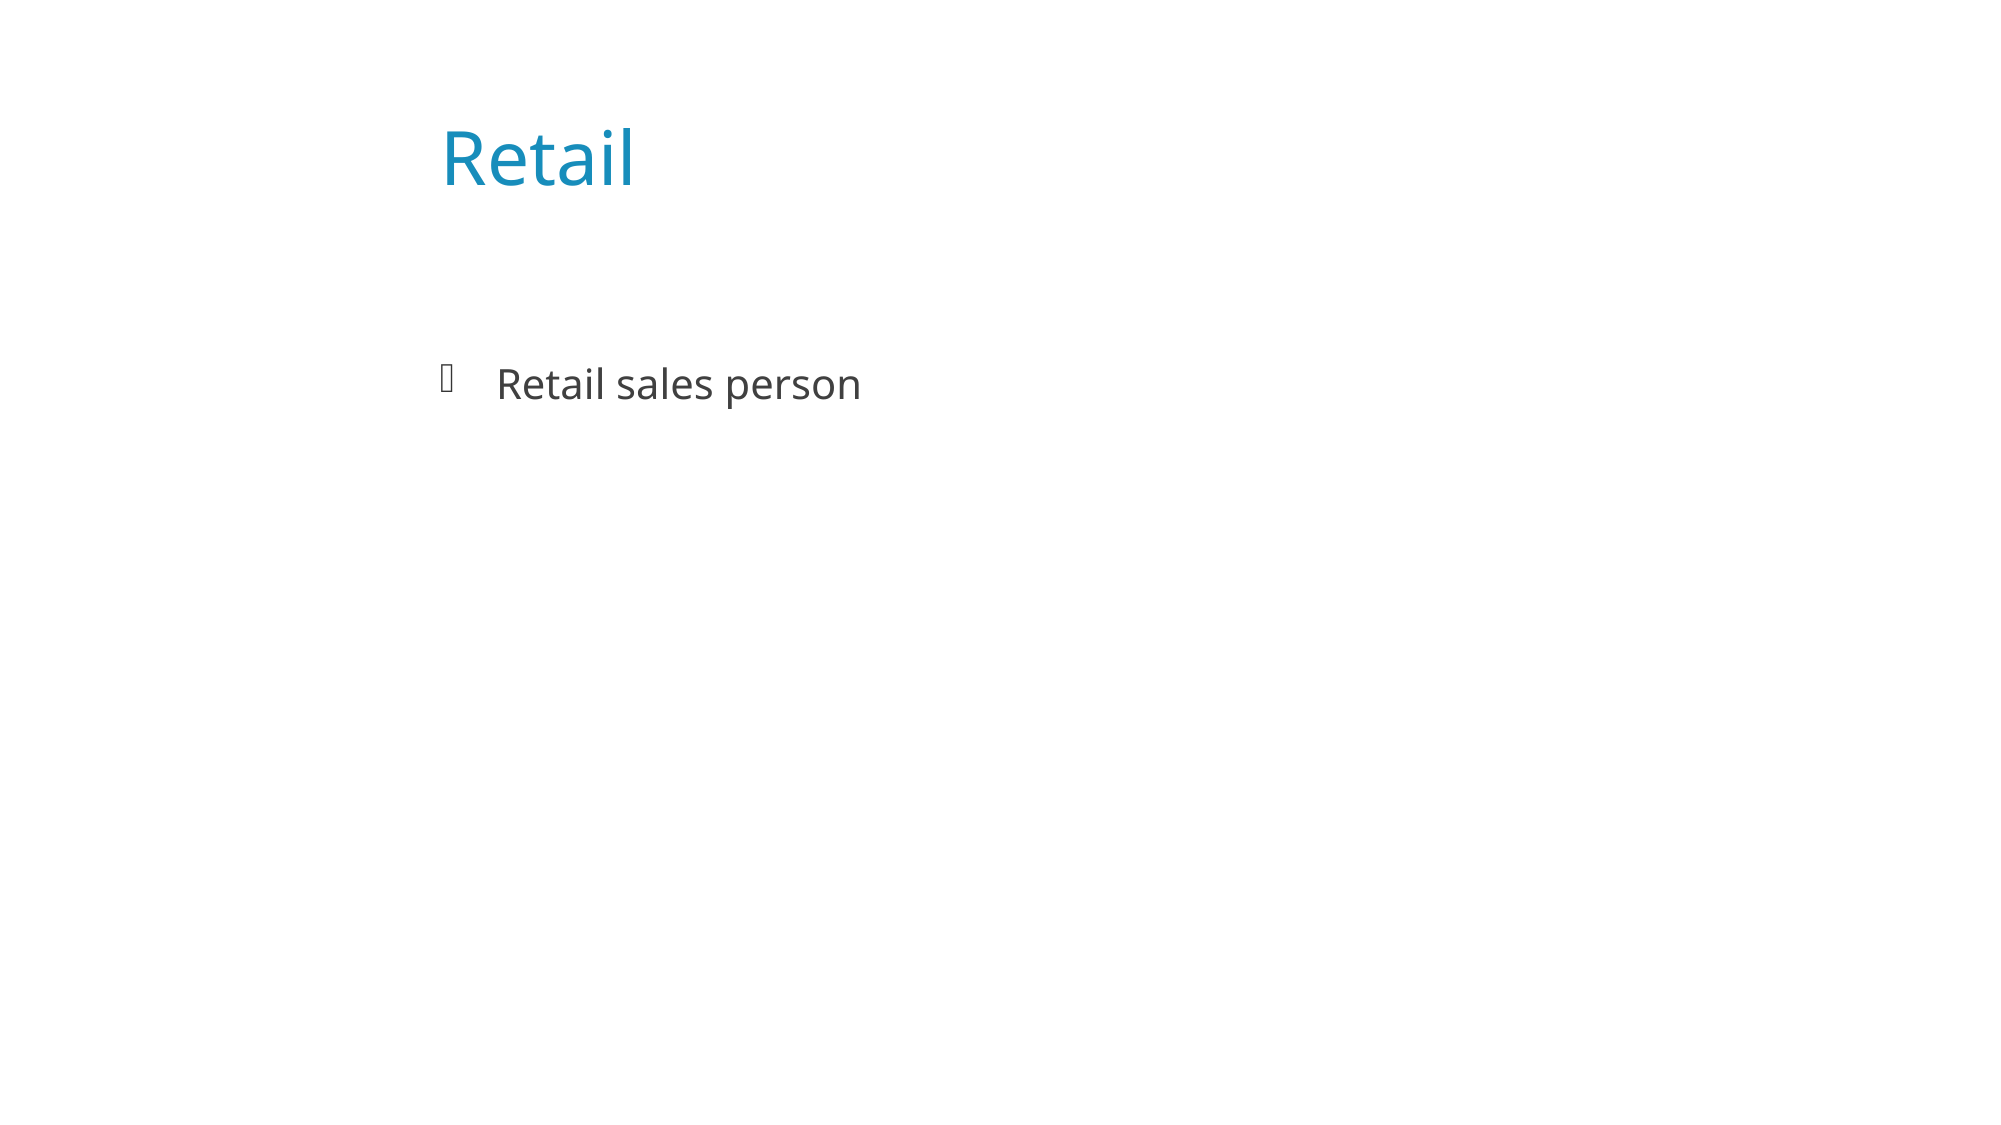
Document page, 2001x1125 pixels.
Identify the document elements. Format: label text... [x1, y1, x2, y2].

list Retail sales person [424, 350, 1888, 970]
title Retail [425, 102, 1888, 313]
